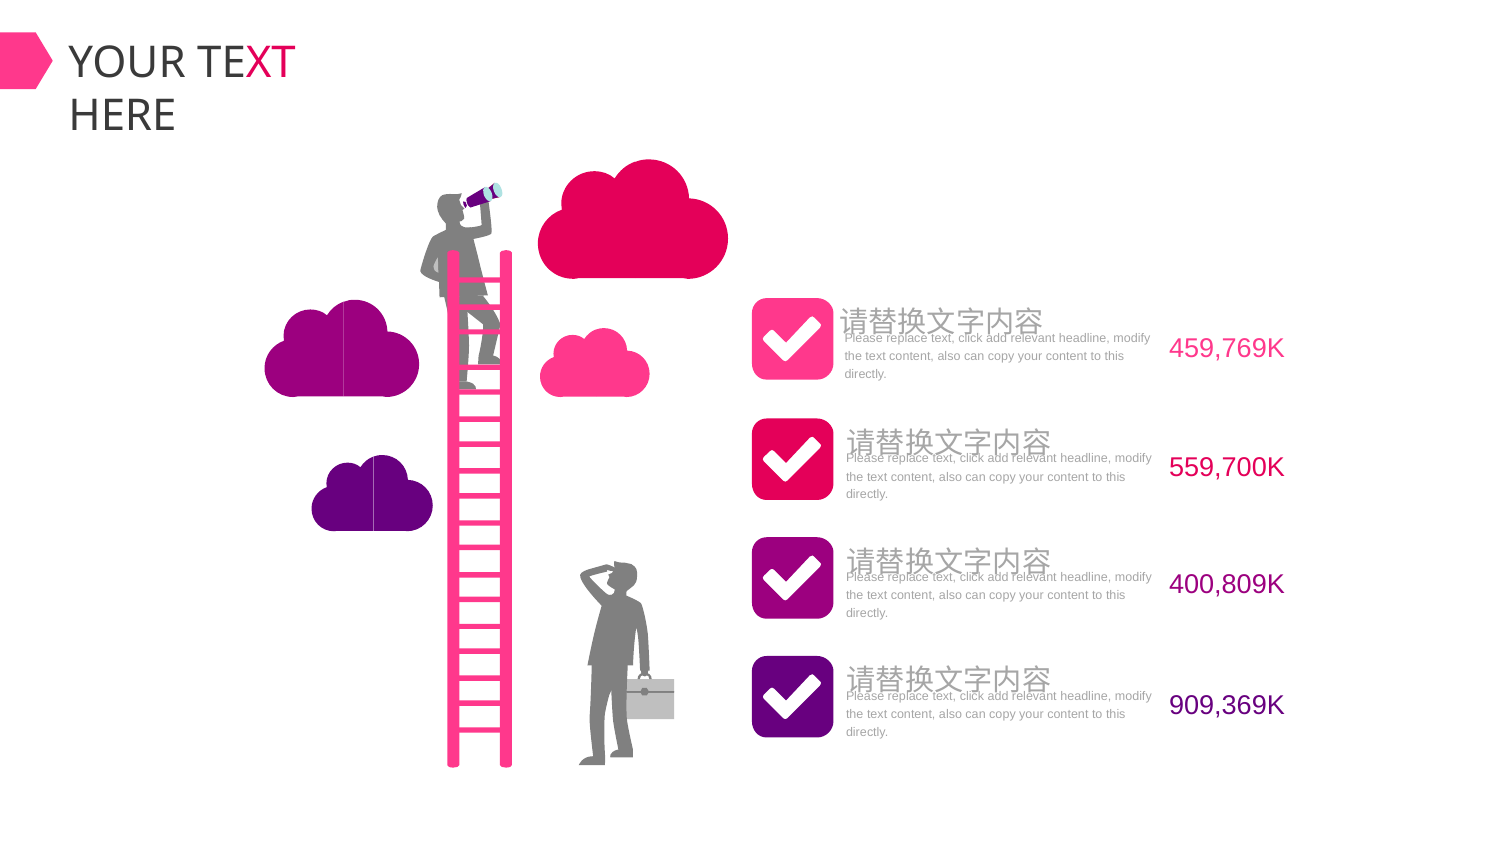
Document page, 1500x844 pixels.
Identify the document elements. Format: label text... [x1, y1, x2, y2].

text_box 909,369K [1169, 680, 1285, 720]
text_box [845, 654, 1155, 740]
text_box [578, 560, 675, 766]
text_box 400,809K [1169, 560, 1285, 600]
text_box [311, 454, 433, 532]
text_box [539, 328, 650, 398]
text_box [845, 535, 1155, 621]
text_box [751, 298, 834, 380]
text_box 459,769K [1169, 324, 1285, 364]
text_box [838, 296, 1154, 382]
text_box [751, 418, 834, 500]
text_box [845, 417, 1155, 503]
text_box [264, 299, 420, 397]
text_box 559,700K [1169, 442, 1285, 483]
text_box [751, 655, 834, 738]
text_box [447, 250, 512, 768]
text_box [751, 537, 834, 619]
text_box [419, 181, 504, 390]
text_box YOUR TEXT HERE [57, 28, 389, 145]
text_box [537, 159, 729, 279]
